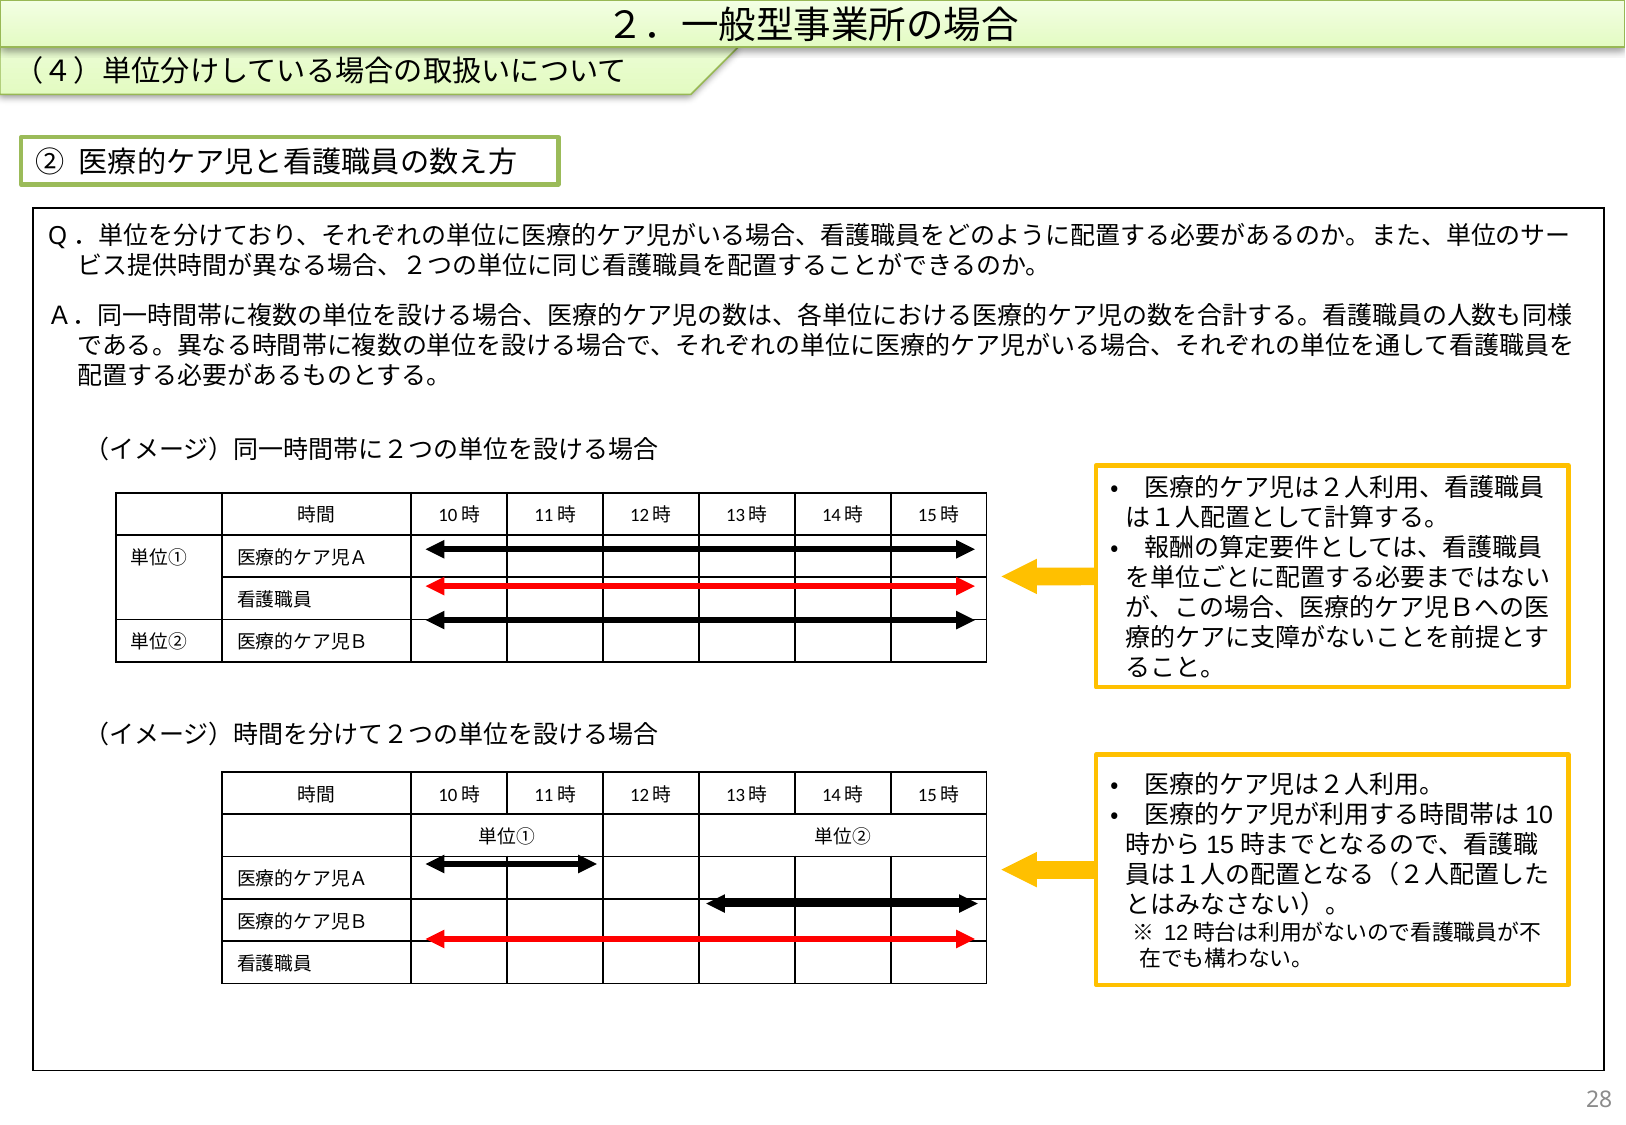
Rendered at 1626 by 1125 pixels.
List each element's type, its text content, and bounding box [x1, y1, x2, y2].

table_cell [508, 900, 602, 936]
table_cell [508, 556, 602, 576]
table_cell [700, 628, 794, 661]
table_cell 単位② [700, 815, 986, 856]
table_cell [892, 857, 986, 898]
text_box ２．一般型事業所の場合 [0, 0, 1625, 48]
table_cell [700, 900, 794, 936]
table_cell [892, 578, 986, 619]
text_box ② 医療的ケア児と看護職員の数え方 [19, 135, 561, 187]
table_cell [796, 556, 890, 576]
text_box ・ 医療的ケア児は２人利用、看護職員は１人配置として計算する。 ・ 報酬の算定要件としては、看護職員を単位ごとに配置する必要まではないが、この場合、医療的ケア児Ｂへの医療的ケアに支障がないことを前提とすること。 [1094, 463, 1571, 689]
table_cell [508, 594, 602, 617]
text_box （４）単位分けしている場合の取扱いについて [0, 56, 729, 96]
table_cell [412, 857, 506, 898]
table_cell [604, 594, 698, 617]
table_cell [412, 578, 506, 619]
table_cell [508, 947, 602, 983]
table_cell [796, 911, 890, 936]
table_cell [796, 857, 890, 898]
table_header 14時 [796, 773, 890, 813]
table_header 10時 [412, 494, 506, 534]
slide_number 27 [1248, 1070, 1625, 1125]
table_cell [412, 536, 506, 576]
table_cell [700, 947, 794, 983]
text_box （イメージ）同一時間帯に２つの単位を設ける場合 [68, 419, 708, 479]
table_cell [604, 857, 698, 898]
table_header 14時 [796, 494, 890, 534]
table_cell [412, 942, 506, 983]
table_cell [508, 857, 602, 898]
table_cell [796, 578, 890, 583]
table_cell 医療的ケア児Ａ [223, 536, 410, 576]
table_cell [700, 857, 794, 898]
table_cell [412, 900, 506, 940]
table_cell [604, 900, 698, 936]
table_header 13時 [700, 773, 794, 813]
table_cell 単位② [117, 620, 221, 661]
table_cell 医療的ケア児Ａ [223, 857, 410, 898]
table_cell [508, 628, 602, 661]
table_cell [604, 947, 698, 983]
table_cell [892, 620, 986, 661]
table_cell [604, 815, 698, 856]
table_cell [700, 594, 794, 617]
table_cell 医療的ケア児Ｂ [223, 620, 410, 661]
text_box Q．単位を分けており、それぞれの単位に医療的ケア児がいる場合、看護職員をどのように配置する必要があるのか。また、単位のサービス提供時間が異なる場合、２つの単位に同じ看護職員を配置することができるのか。 Ａ．同一時間帯に複数の単位を設ける場合、医療的ケア児の数は、各単位における医療的ケア児の数を合計する。看護職員の人数も同様である。異なる時間帯に複数の単位を設ける場合で、それぞれの単位に医療的ケア児がいる場合、それぞれの単位を通して看護職員を配置する必要があるものとする。 [32, 208, 1604, 1071]
text_box ・ 医療的ケア児は２人利用。 ・ 医療的ケア児が利用する時間帯は10時から15時までとなるので、看護職員は１人の配置となる（２人配置したとはみなさない）。 ※ 12時台は利用がないので看護職員が不在でも構わない。 [1094, 752, 1571, 987]
table_cell 単位① [412, 815, 602, 856]
text_box （イメージ）時間を分けて２つの単位を設ける場合 [68, 704, 708, 764]
table_header 12時 [604, 494, 698, 534]
table_cell [796, 536, 890, 546]
table_cell 単位① [117, 536, 221, 619]
table_cell [700, 578, 794, 583]
table_header [117, 494, 221, 534]
table_cell 看護職員 [223, 942, 410, 983]
table_cell [796, 947, 890, 983]
table_cell [700, 556, 794, 576]
table_cell [604, 556, 698, 576]
table_header 11時 [508, 494, 602, 534]
table_cell [796, 628, 890, 661]
table_header 12時 [604, 773, 698, 813]
table_cell [604, 536, 698, 546]
table_cell [508, 536, 602, 546]
table_header 13時 [700, 494, 794, 534]
table_header 時間 [223, 773, 410, 813]
table_cell [508, 578, 602, 583]
table_cell [892, 536, 986, 576]
table_header 時間 [223, 494, 410, 534]
table_header 15時 [892, 494, 986, 534]
table_cell [892, 942, 986, 983]
table_header 15時 [892, 773, 986, 813]
table_cell [604, 578, 698, 583]
table_header 11時 [508, 773, 602, 813]
table_cell 医療的ケア児Ｂ [223, 900, 410, 940]
table_header 10時 [412, 773, 506, 813]
table_cell [796, 594, 890, 617]
table_cell [604, 628, 698, 661]
table_cell [223, 815, 410, 856]
table_cell 看護職員 [223, 578, 410, 619]
table_cell [700, 536, 794, 546]
table_cell [412, 620, 506, 661]
table_cell [892, 900, 986, 940]
